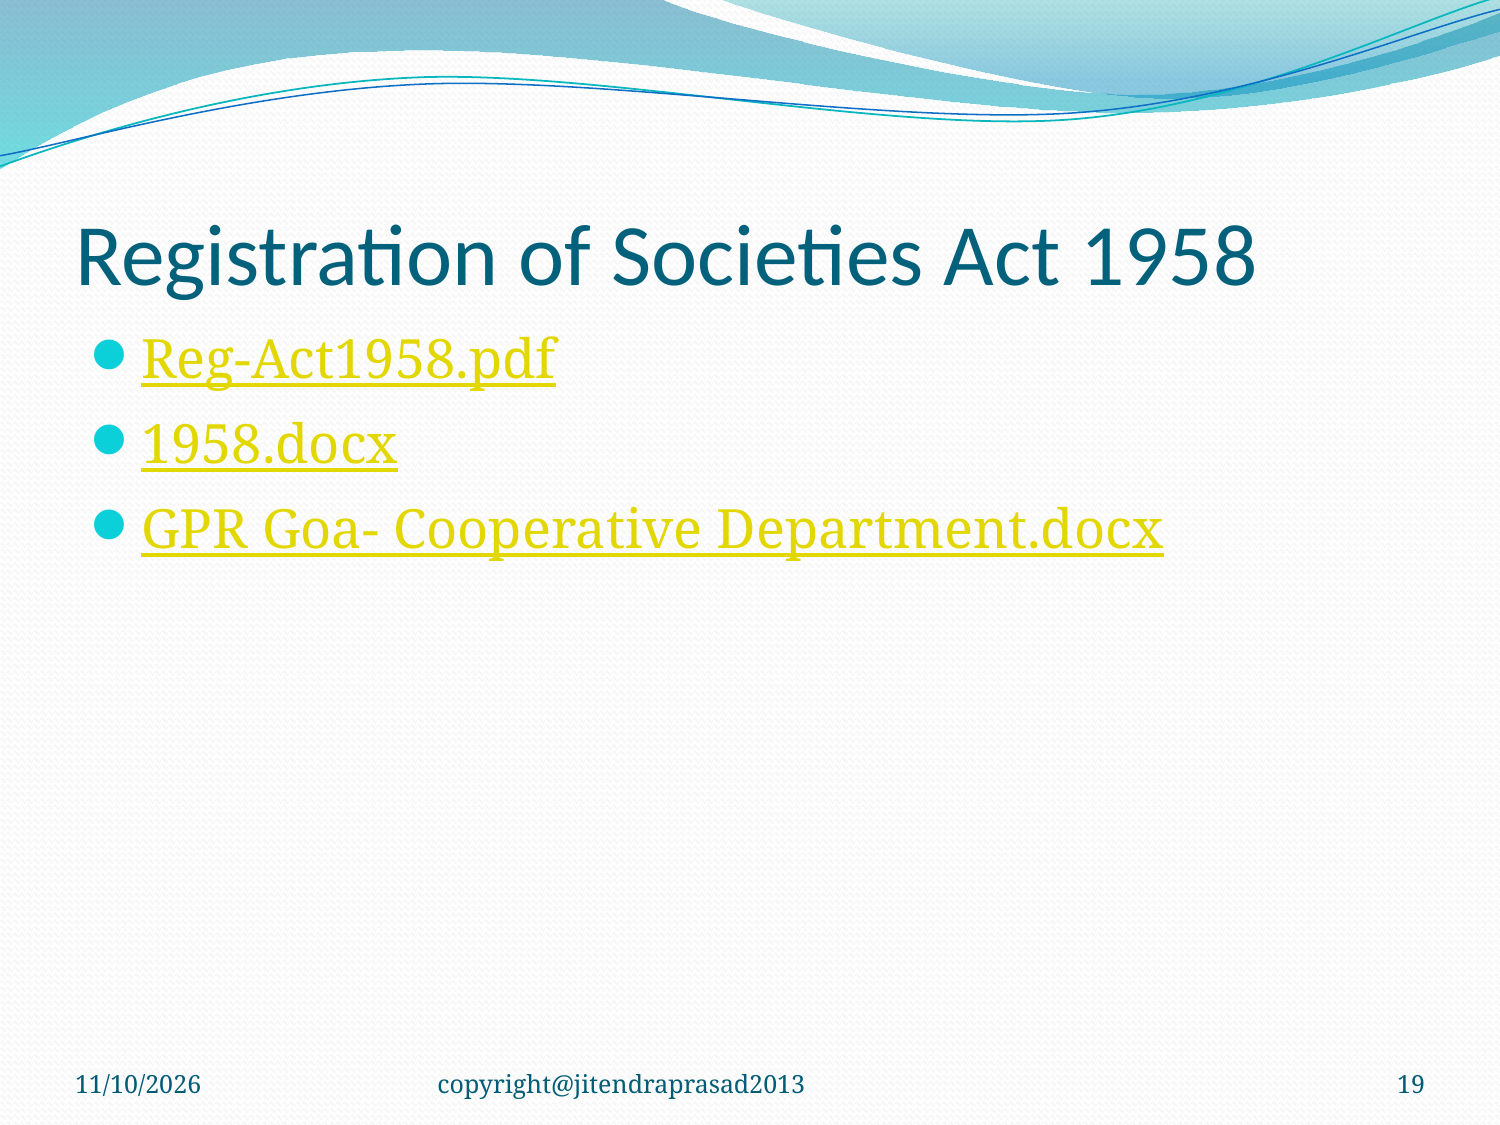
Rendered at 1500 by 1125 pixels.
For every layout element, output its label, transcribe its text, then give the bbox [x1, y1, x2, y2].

title Registration of Societies Act 1958 [75, 115, 1425, 303]
footer copyright@jitendraprasad2013 [437, 1042, 988, 1103]
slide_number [75, 1042, 425, 1103]
list Reg-Act1958.pdf 1958.docx GPR Goa- Cooperative Department.docx [75, 317, 1425, 1038]
slide_number 19 [1299, 1042, 1425, 1103]
